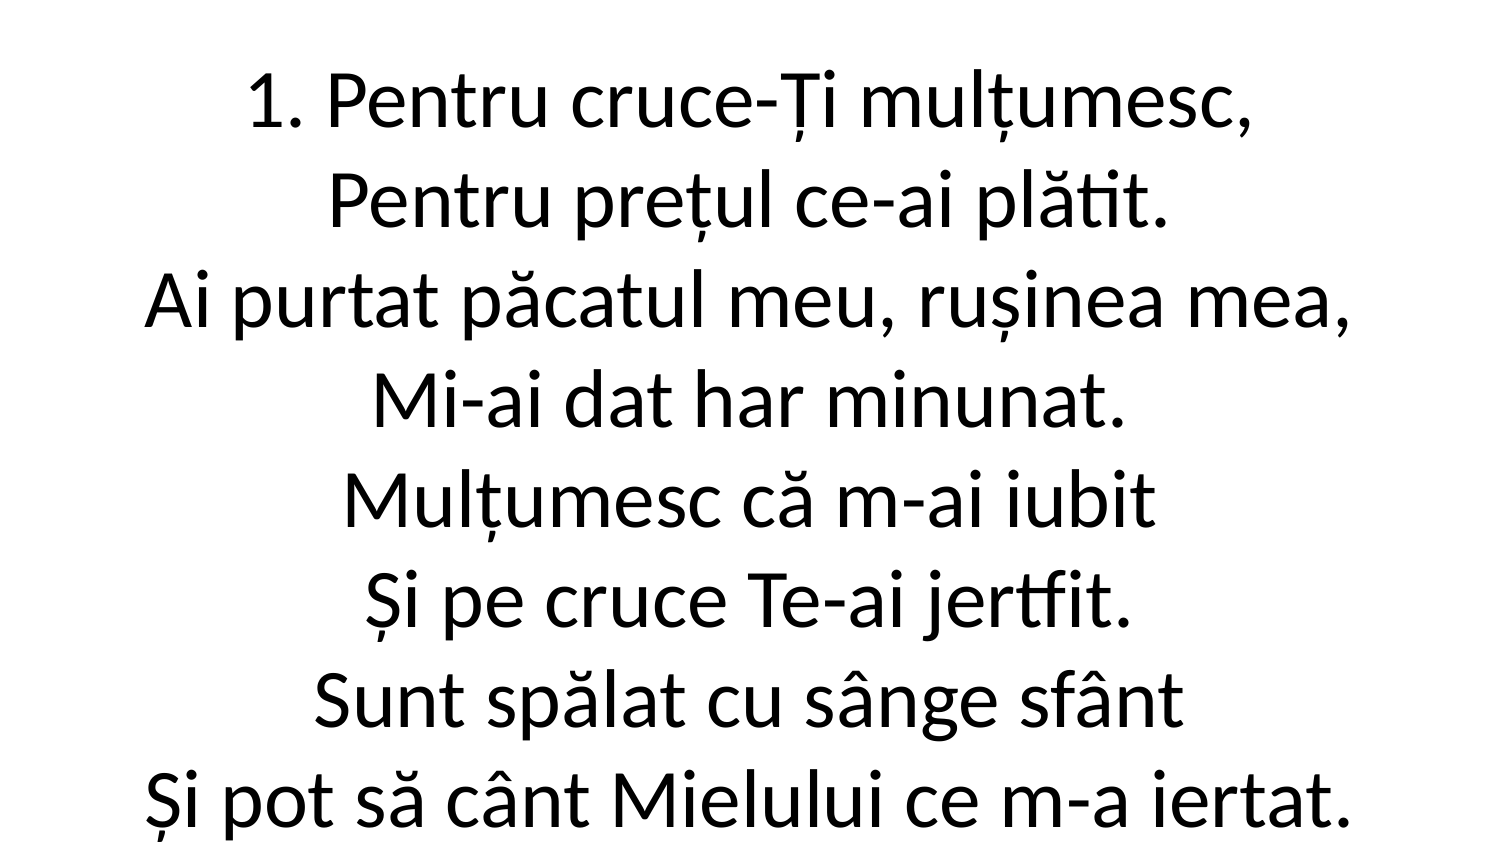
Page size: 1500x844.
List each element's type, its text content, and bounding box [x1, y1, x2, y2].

text_box 1. Pentru cruce-Ți mulțumesc, Pentru prețul ce-ai plătit. Ai purtat păcatul meu, rușinea mea, Mi-ai dat har minunat. Mulțumesc că m-ai iubit Și pe cruce Te-ai jertfit. Sunt spălat cu sânge sfânt Și pot să cânt Mielului ce m-a iertat. [129, 0, 1371, 844]
